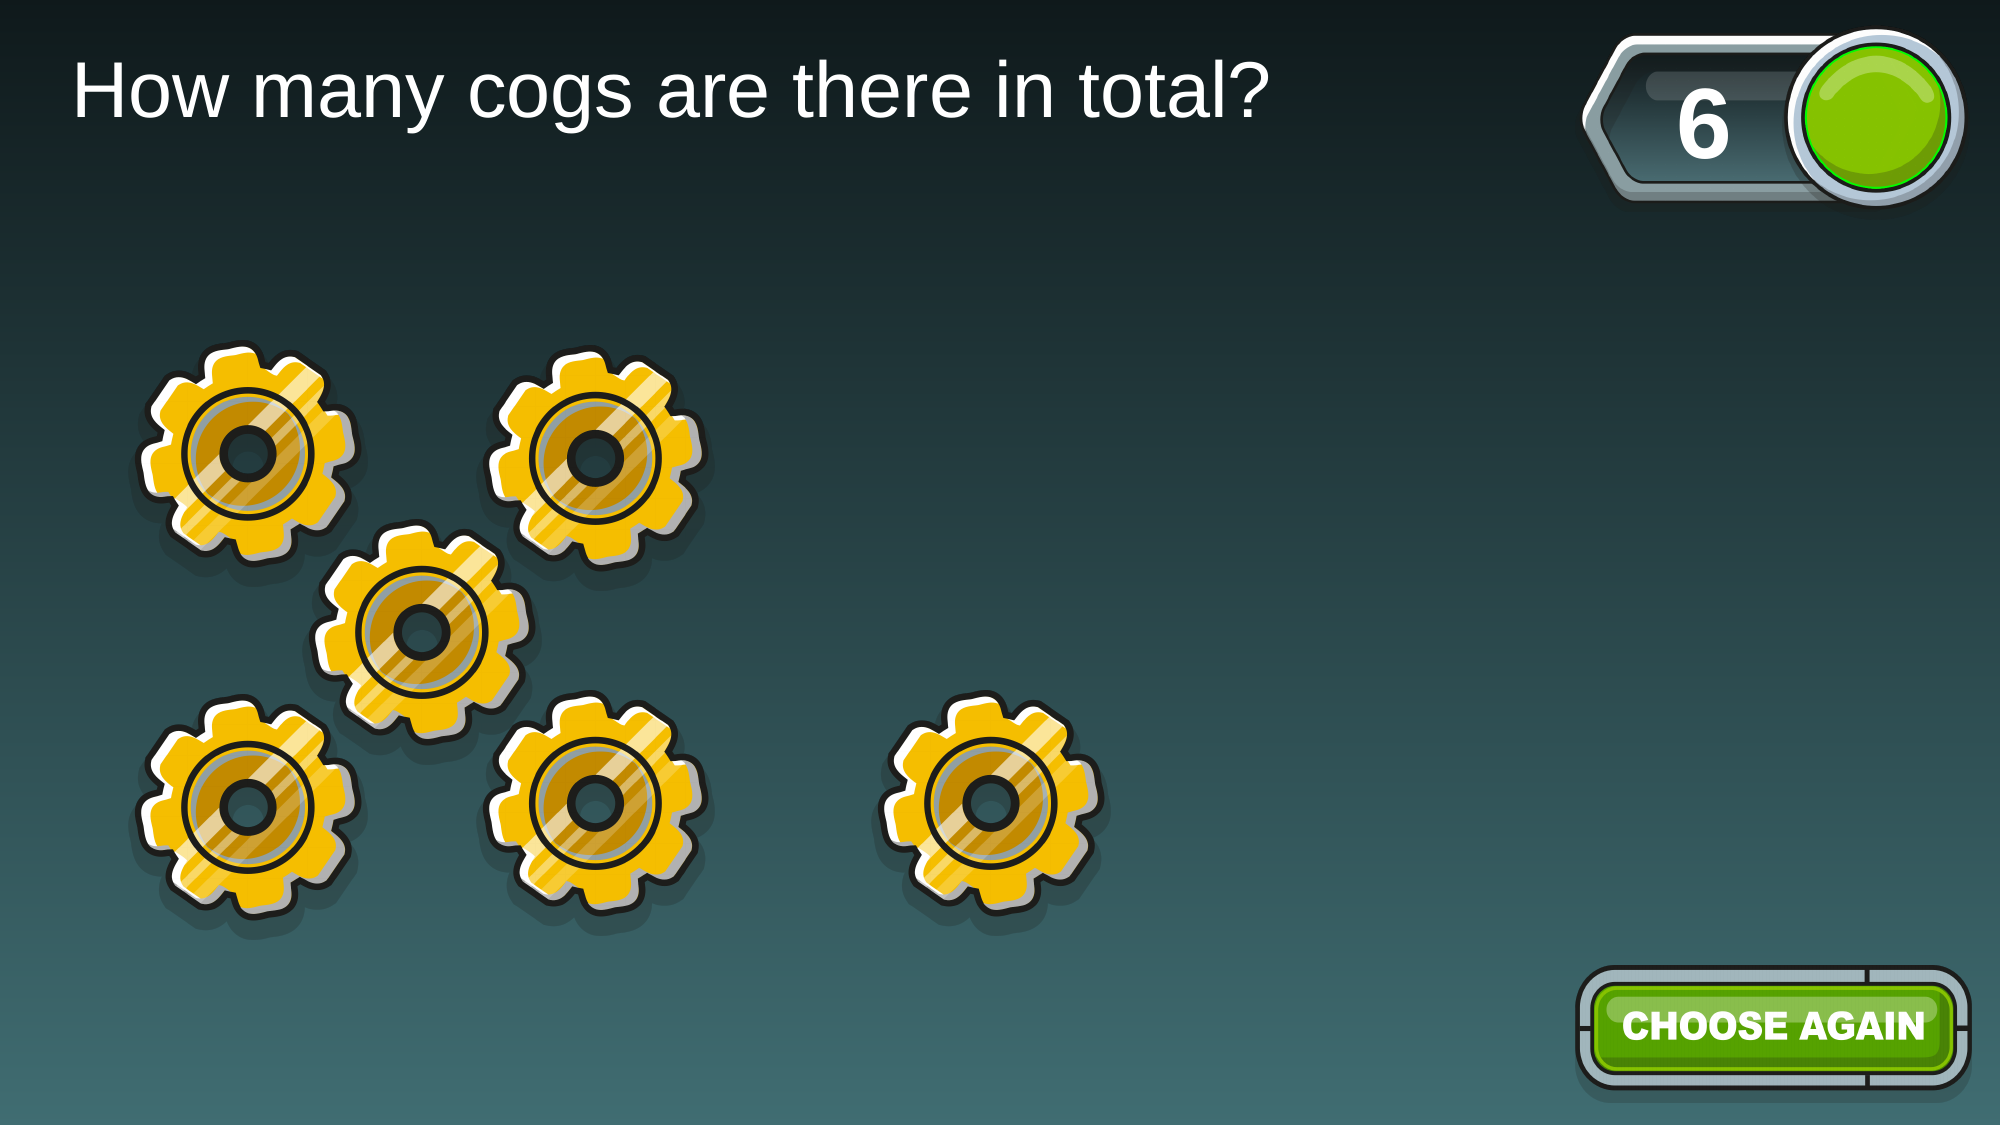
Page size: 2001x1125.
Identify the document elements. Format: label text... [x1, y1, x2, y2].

picture [128, 340, 716, 941]
picture [1575, 25, 1971, 221]
text_box How many cogs are there in total? [56, 30, 1319, 168]
picture [871, 689, 1111, 936]
picture [1575, 965, 1972, 1104]
